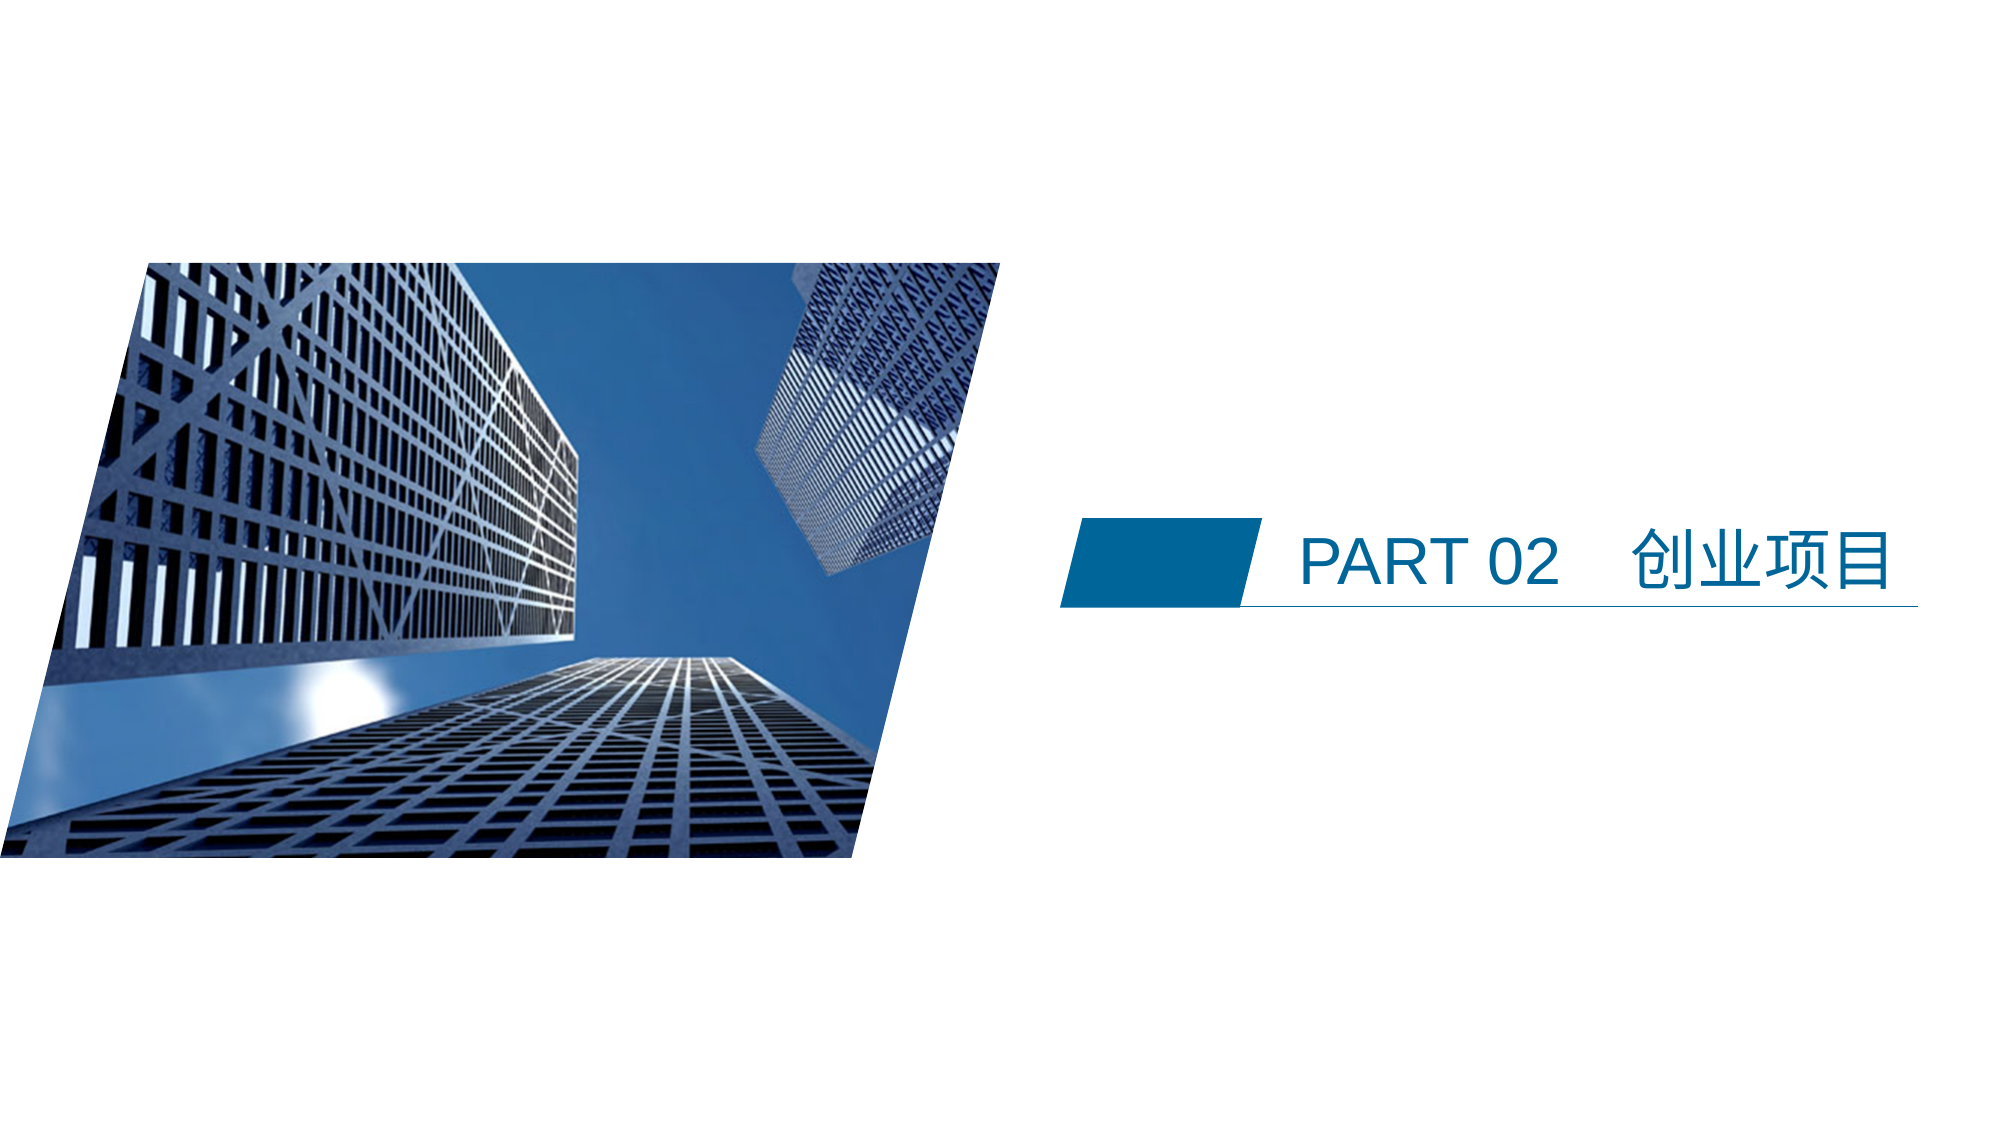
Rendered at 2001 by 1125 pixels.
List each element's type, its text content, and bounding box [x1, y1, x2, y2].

text_box [1060, 518, 1263, 608]
text_box PART 02 [1283, 510, 1577, 605]
picture [0, 262, 1001, 858]
text_box 创业项目 [1616, 510, 1968, 606]
